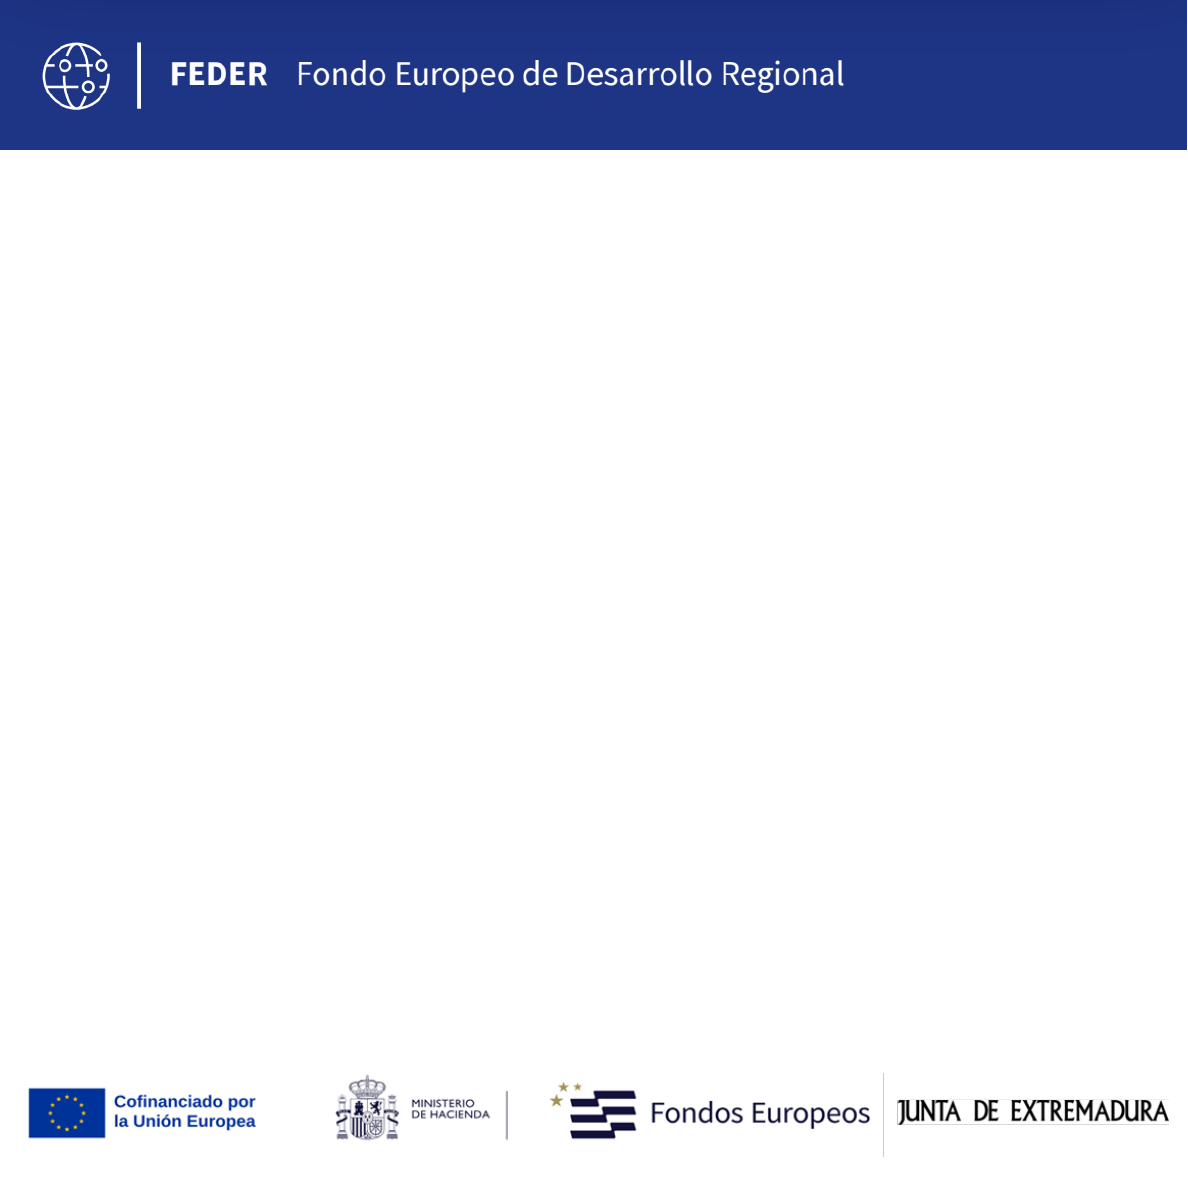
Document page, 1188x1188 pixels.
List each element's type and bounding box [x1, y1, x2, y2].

picture [18, 1073, 1169, 1157]
picture [0, 0, 1187, 150]
